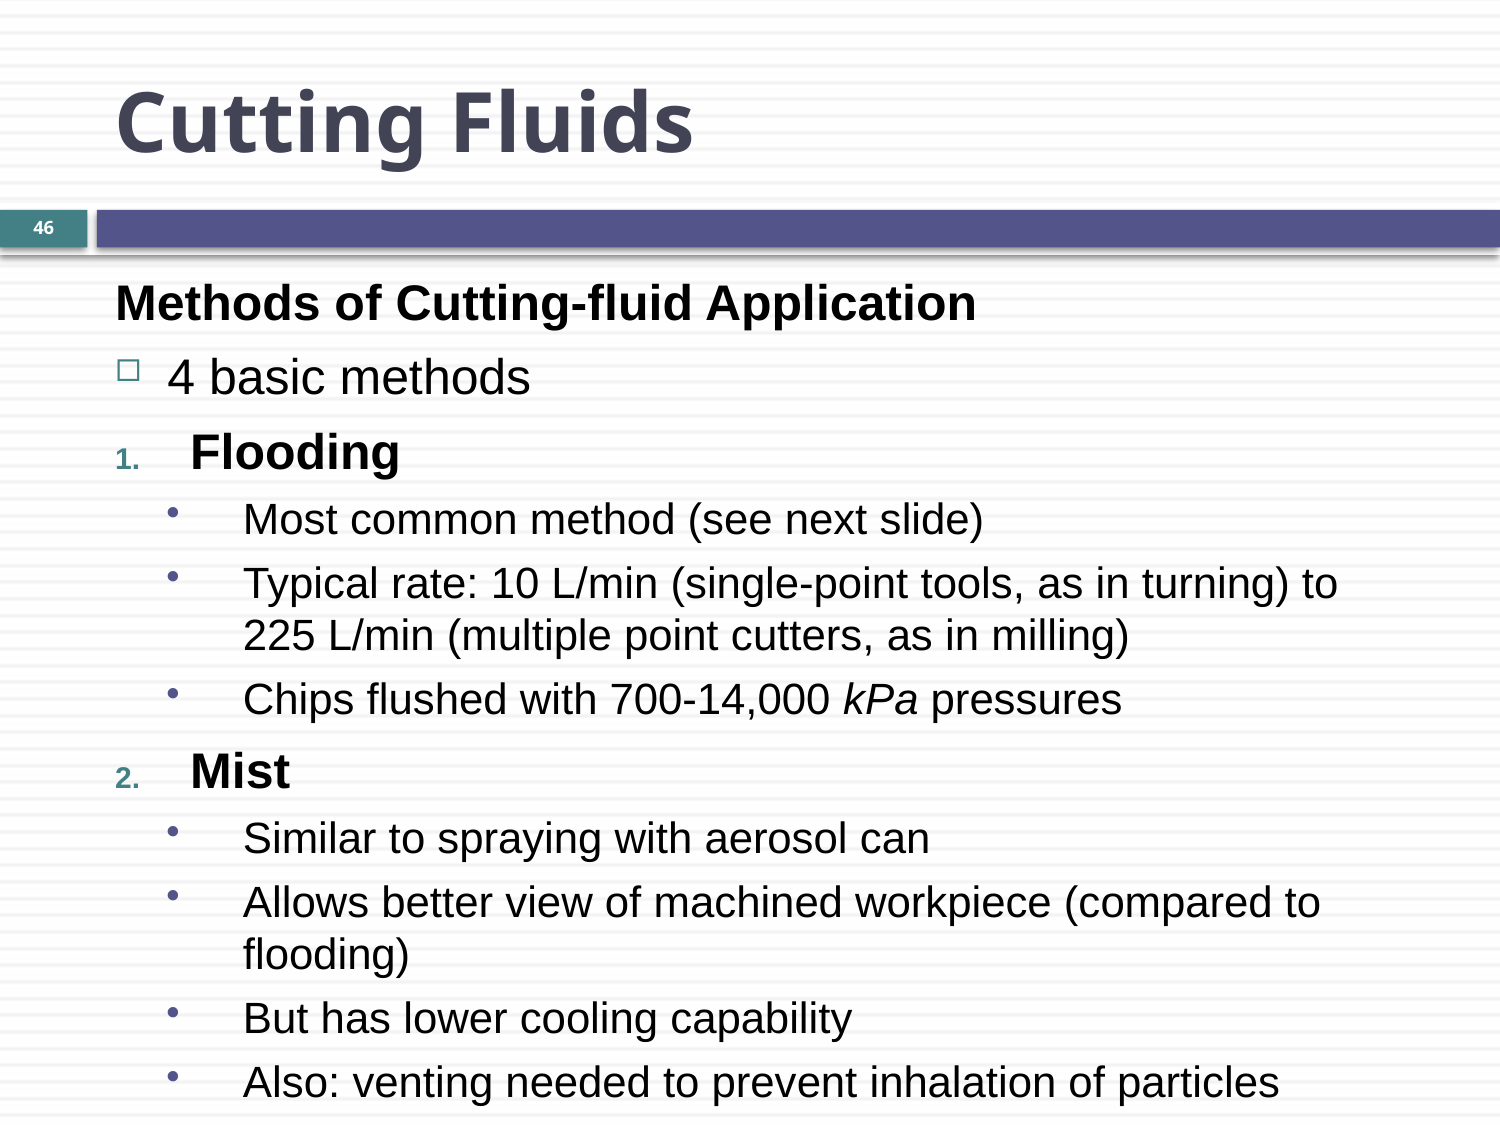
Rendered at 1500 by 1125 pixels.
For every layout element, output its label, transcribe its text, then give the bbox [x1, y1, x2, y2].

text_box Methods of Cutting-fluid Application 4 basic methods Flooding Most common method (see next slide) Typical rate: 10 L/min (single-point tools, as in turning) to 225 L/min (multiple point cutters, as in milling) Chips flushed with 700-14,000 kPa pressures Mist Similar to spraying with aerosol can Allows better view of machined workpiece (compared to flooding) But has lower cooling capability Also: venting needed to prevent inhalation of particles [100, 262, 1500, 1125]
title Cutting Fluids [99, 37, 1438, 200]
slide_number 46 [0, 208, 88, 249]
